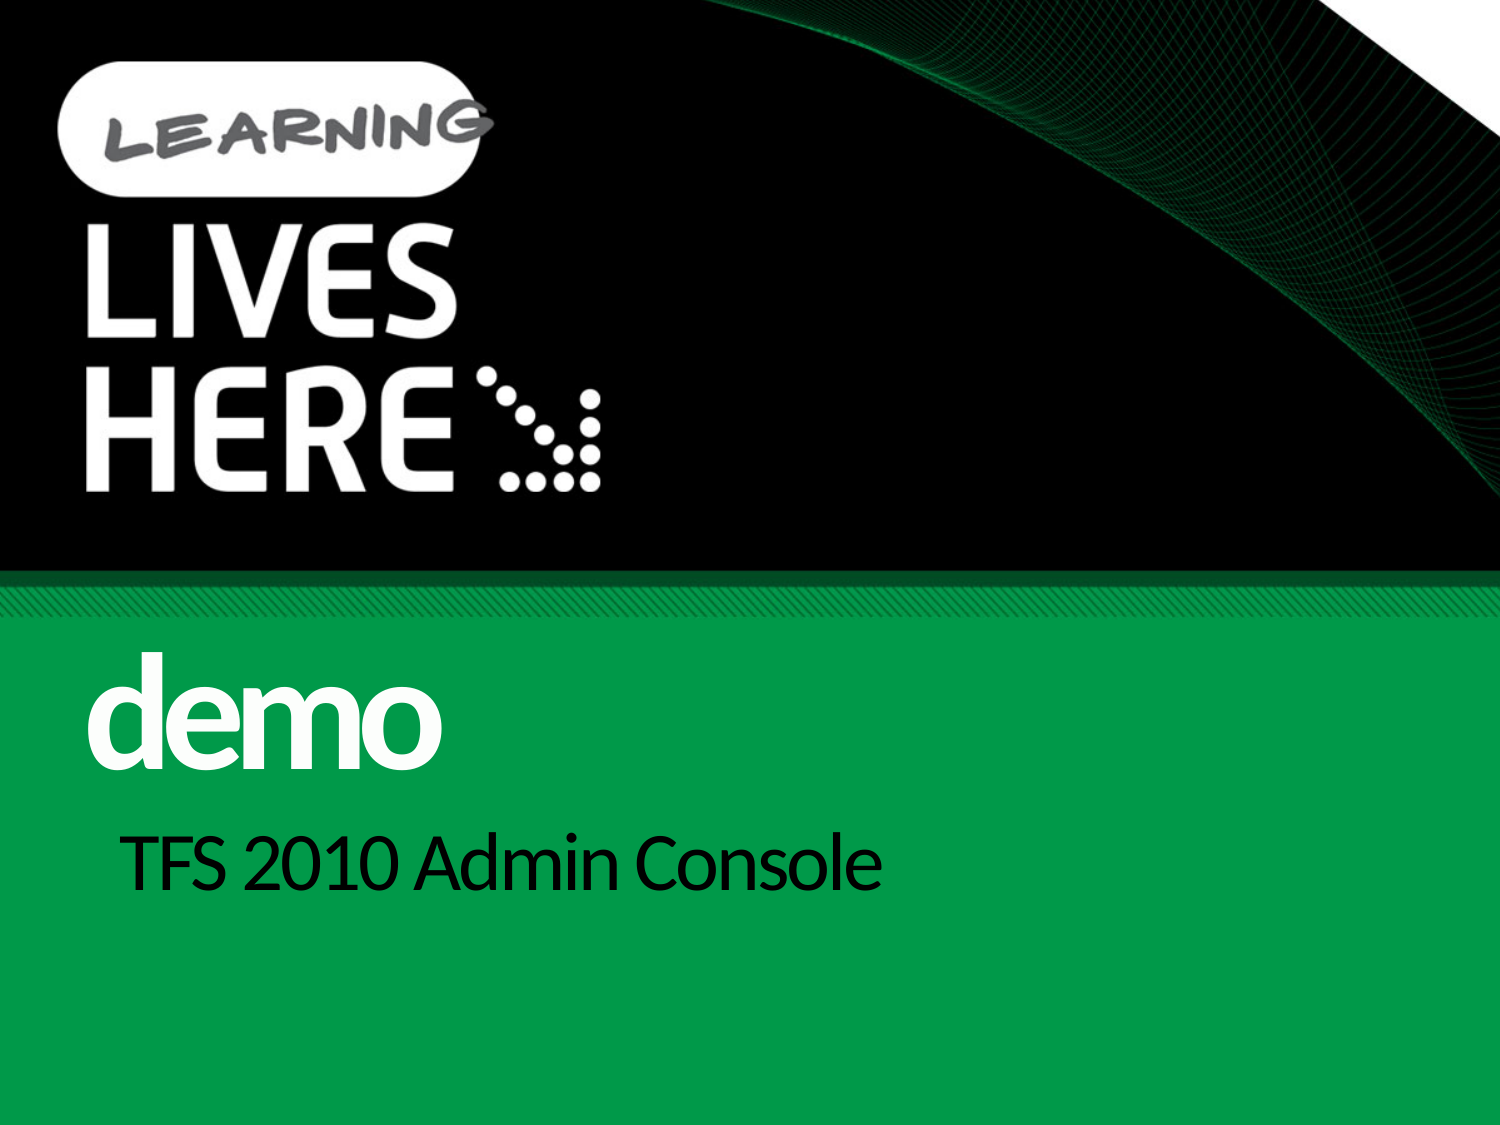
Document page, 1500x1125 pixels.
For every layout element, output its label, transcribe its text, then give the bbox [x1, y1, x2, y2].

list demo [83, 625, 1344, 800]
title TFS 2010 Admin Console [119, 818, 1375, 943]
picture [0, 0, 1500, 1125]
